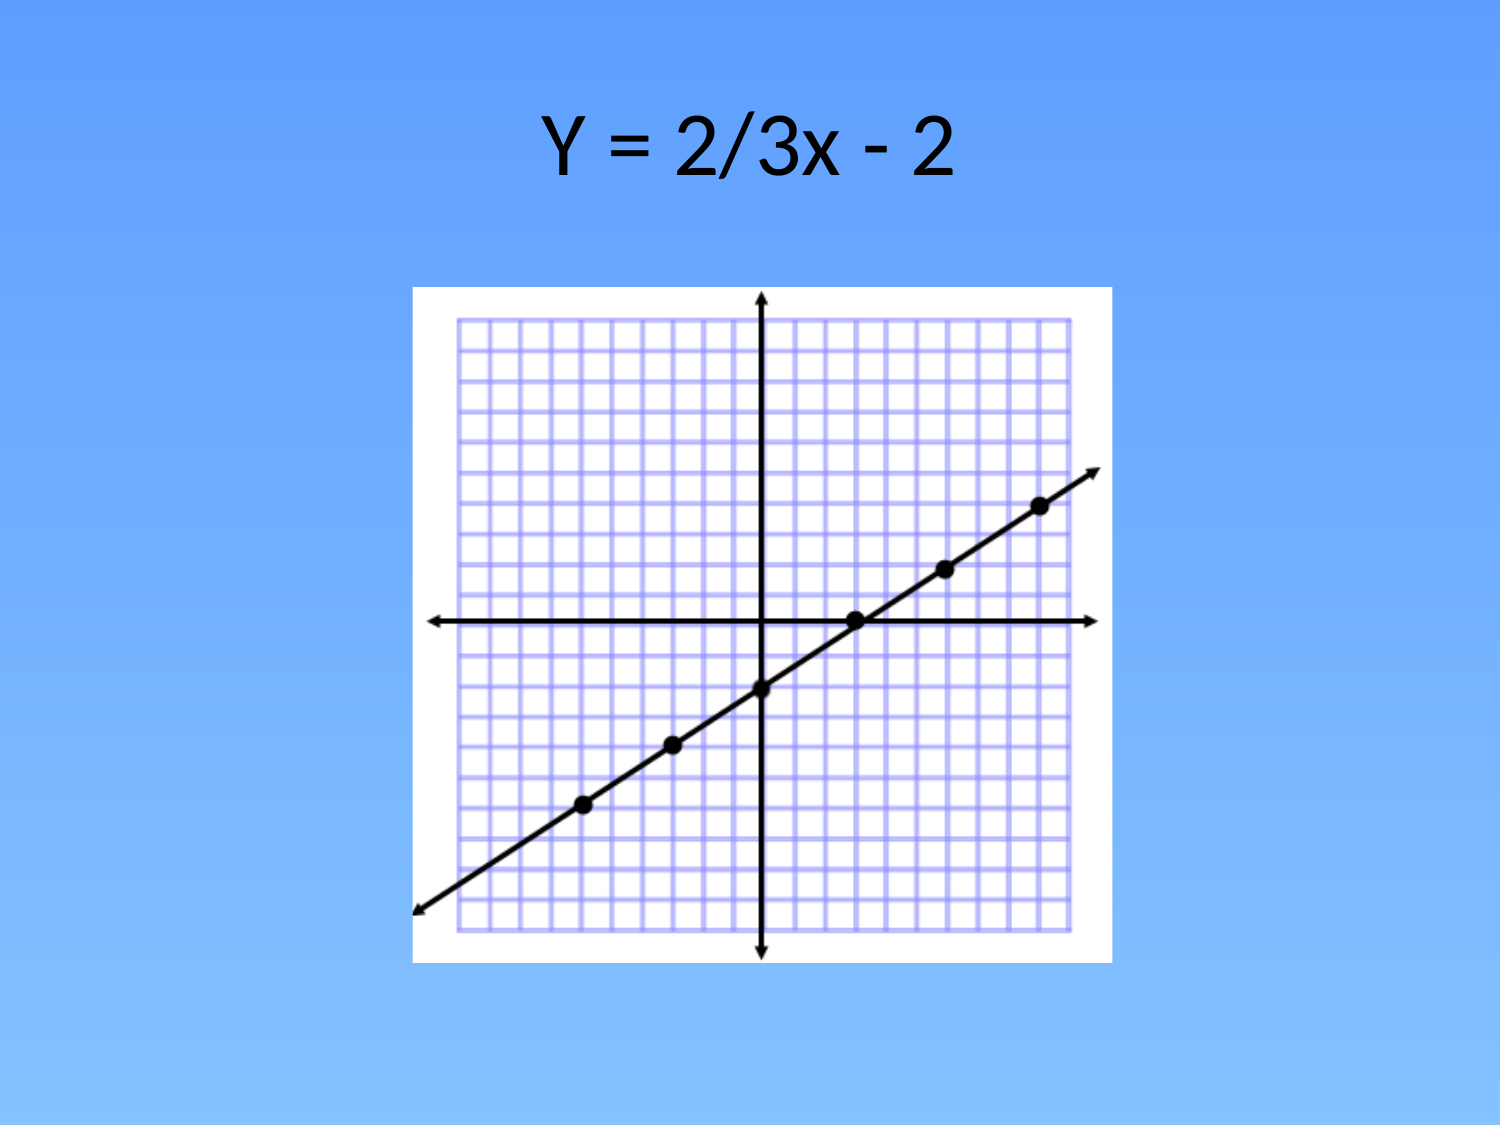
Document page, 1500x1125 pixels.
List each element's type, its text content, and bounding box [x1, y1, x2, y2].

title Y = 2/3x - 2 [74, 44, 1426, 233]
picture [412, 287, 1113, 963]
